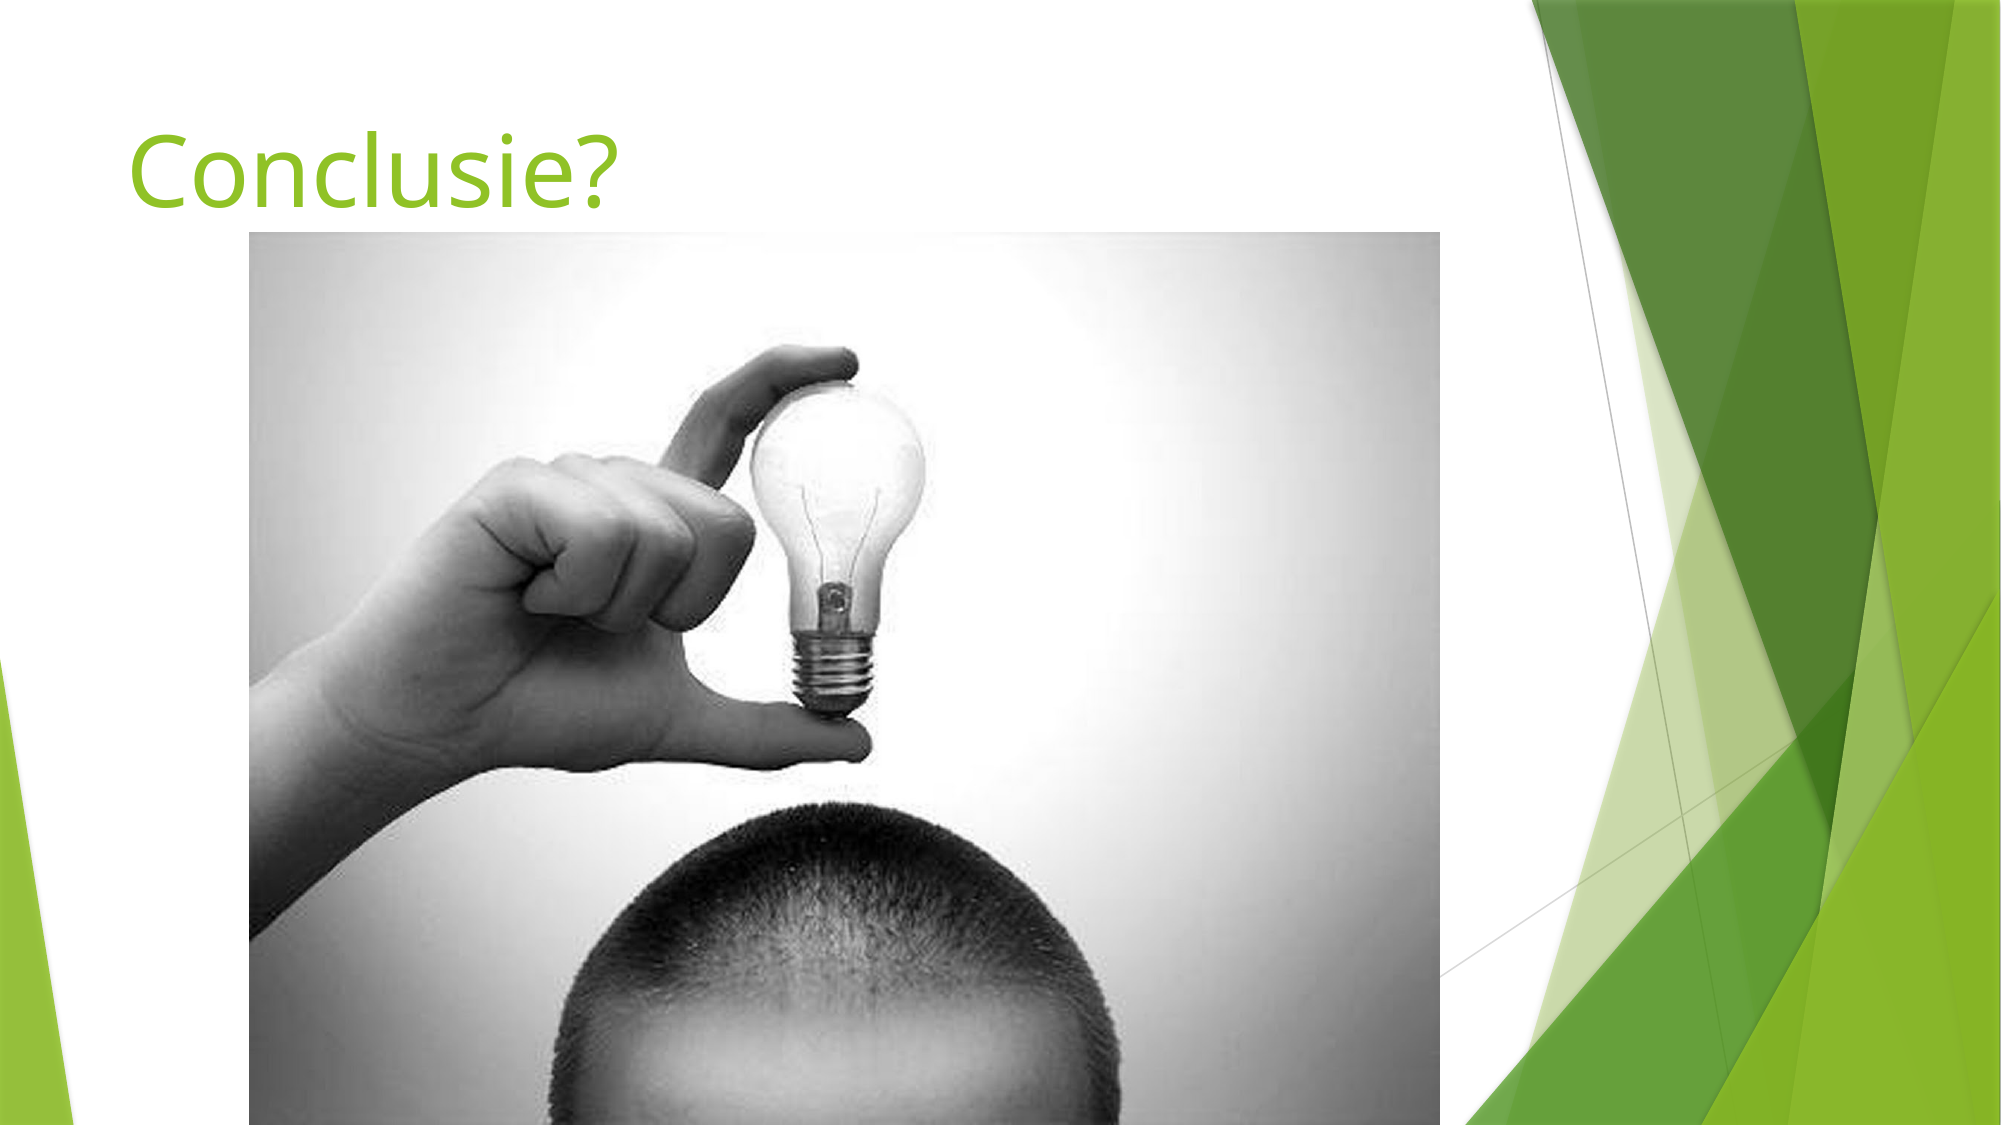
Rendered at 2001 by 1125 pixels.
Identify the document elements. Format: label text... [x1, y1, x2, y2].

title Conclusie? [111, 99, 1522, 317]
picture [249, 231, 1441, 1125]
